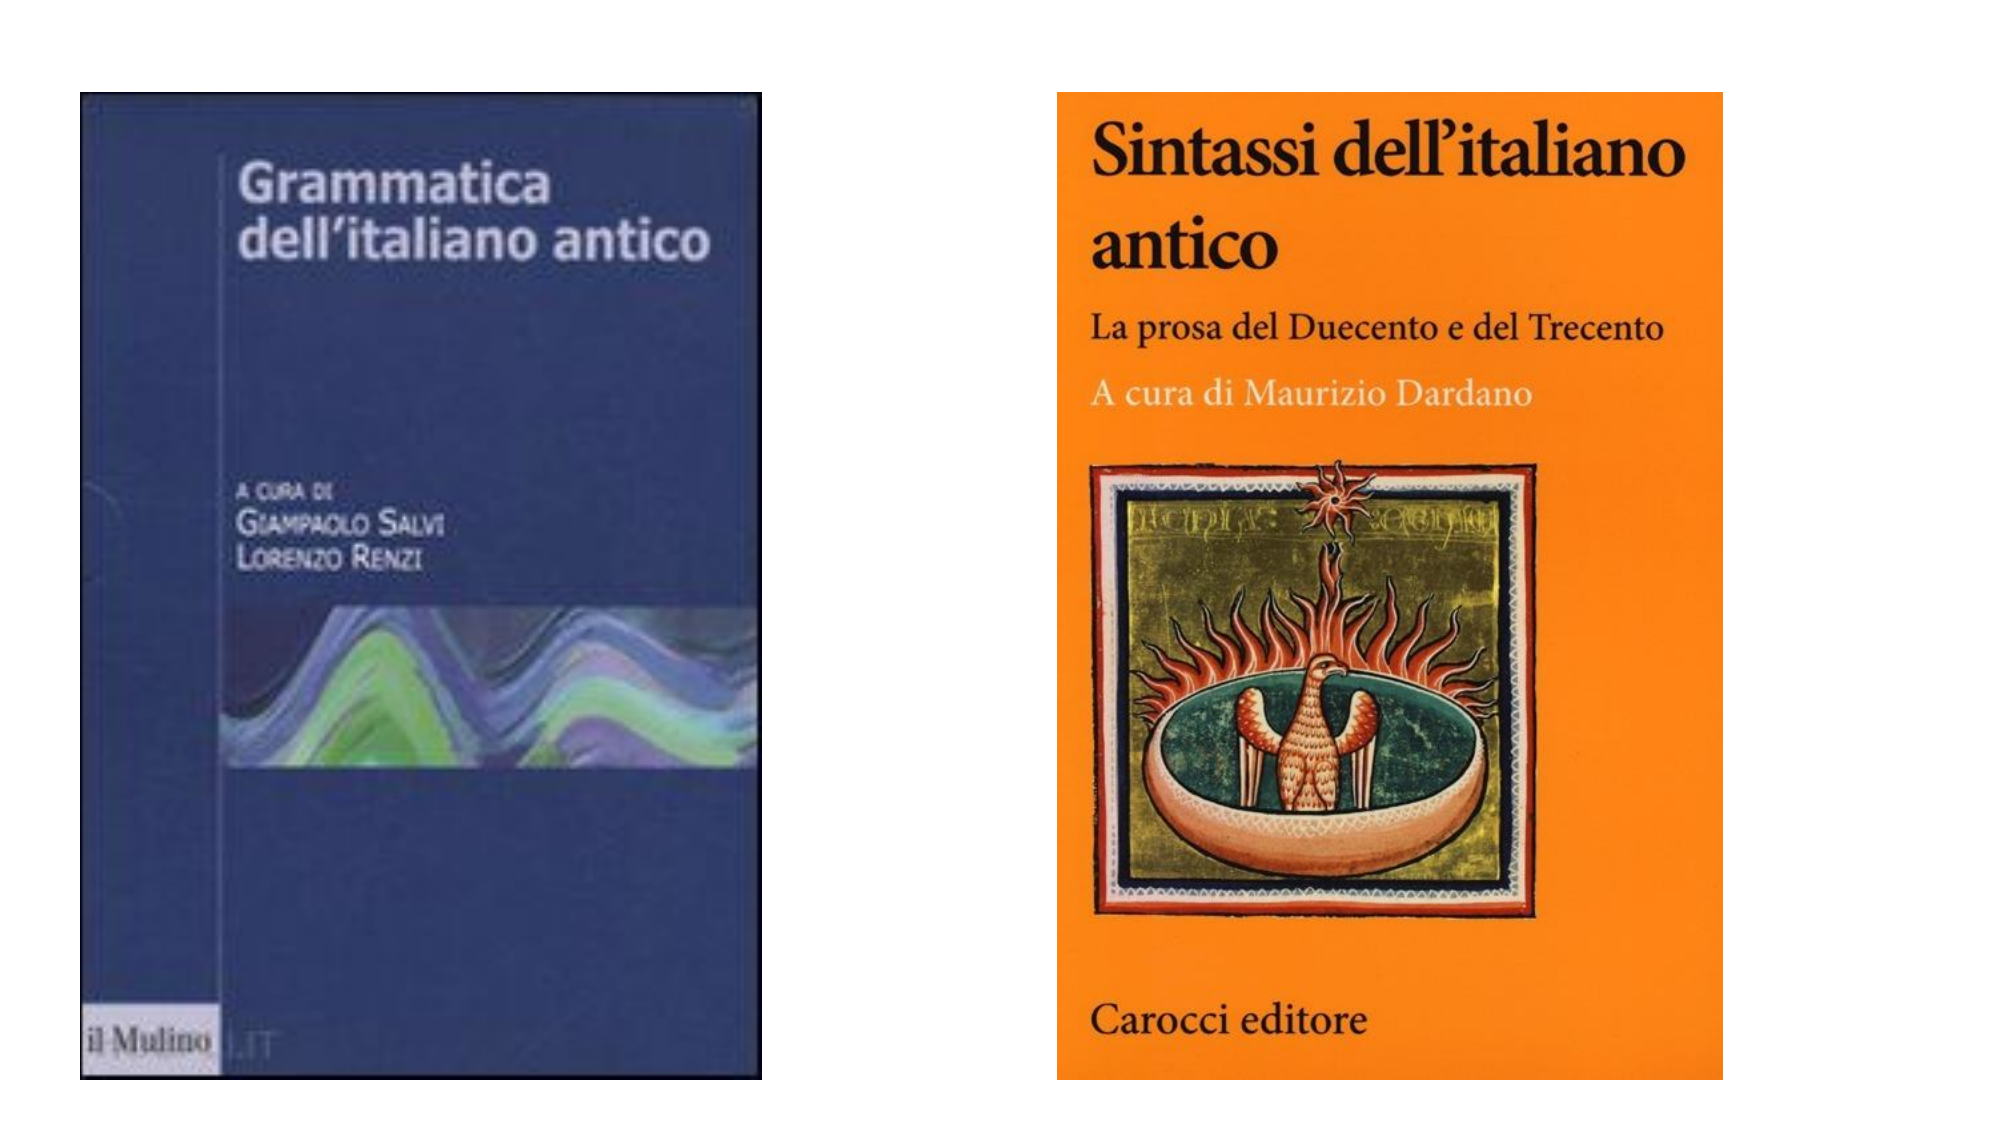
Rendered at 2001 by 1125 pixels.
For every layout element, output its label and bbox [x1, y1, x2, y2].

picture [80, 92, 762, 1080]
picture [1057, 92, 1723, 1080]
